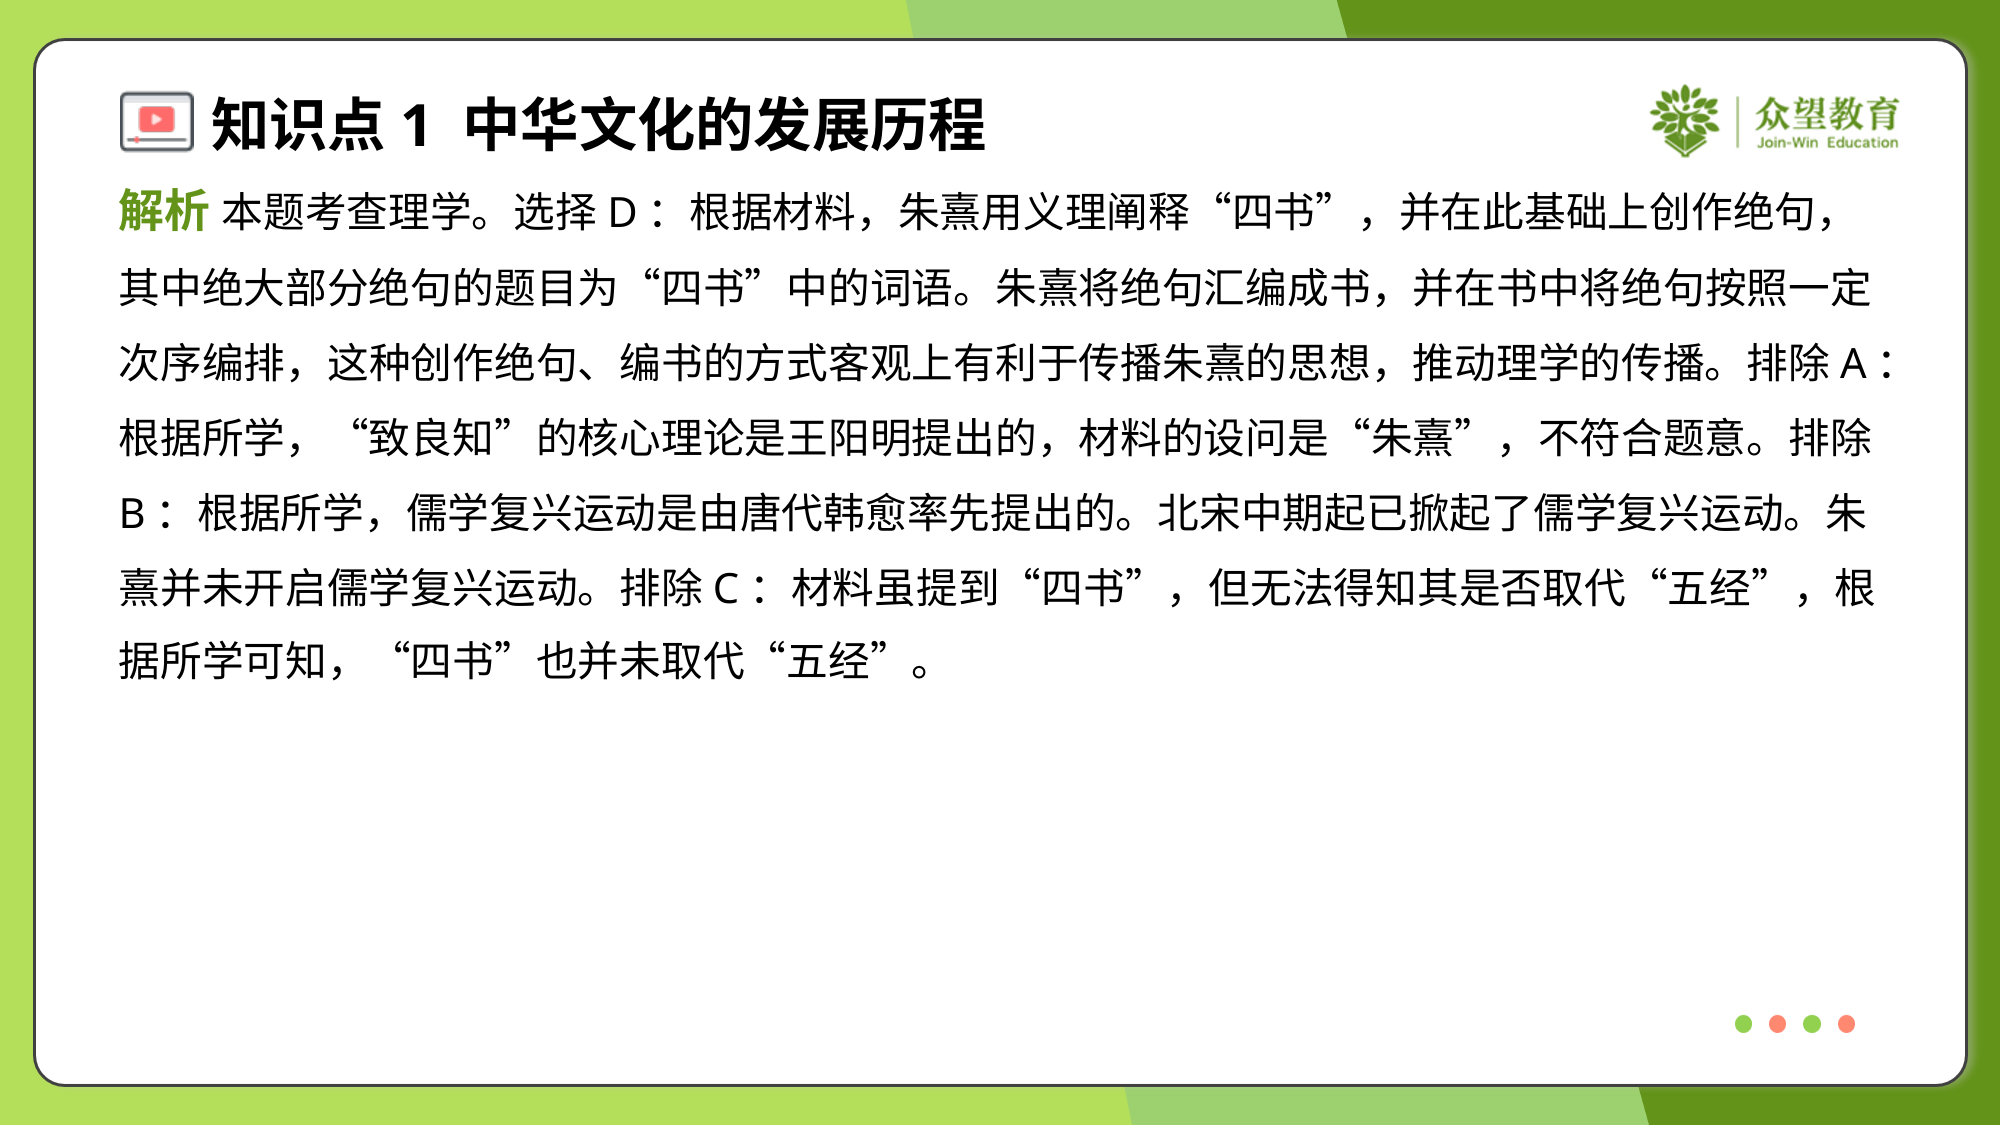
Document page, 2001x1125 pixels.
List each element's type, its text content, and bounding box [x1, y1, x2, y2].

picture [0, 0, 2000, 1125]
text_box 解析 本题考查理学。选择D：根据材料，朱熹用义理阐释“四书”，并在此基础上创作绝句， 其中绝大部分绝句的题目为“四书”中的词语。朱熹将绝句汇编成书，并在书中将绝句按照一定 次序编排，这种创作绝句、编书的方式客观上有利于传播朱熹的思想，推动理学的传播。排除A： 根据所学，“致良知”的核心理论是王阳明提出的，材料的设问是“朱熹”，不符合题意。排除 B：根据所学，儒学复兴运动是由唐代韩愈率先提出的。北宋中期起已掀起了儒学复兴运动。朱 熹并未开启儒学复兴运动。排除C：材料虽提到“四书”，但无法得知其是否取代“五经”，根 据所学可知，“四书”也并未取代“五经”。 [118, 159, 1883, 677]
